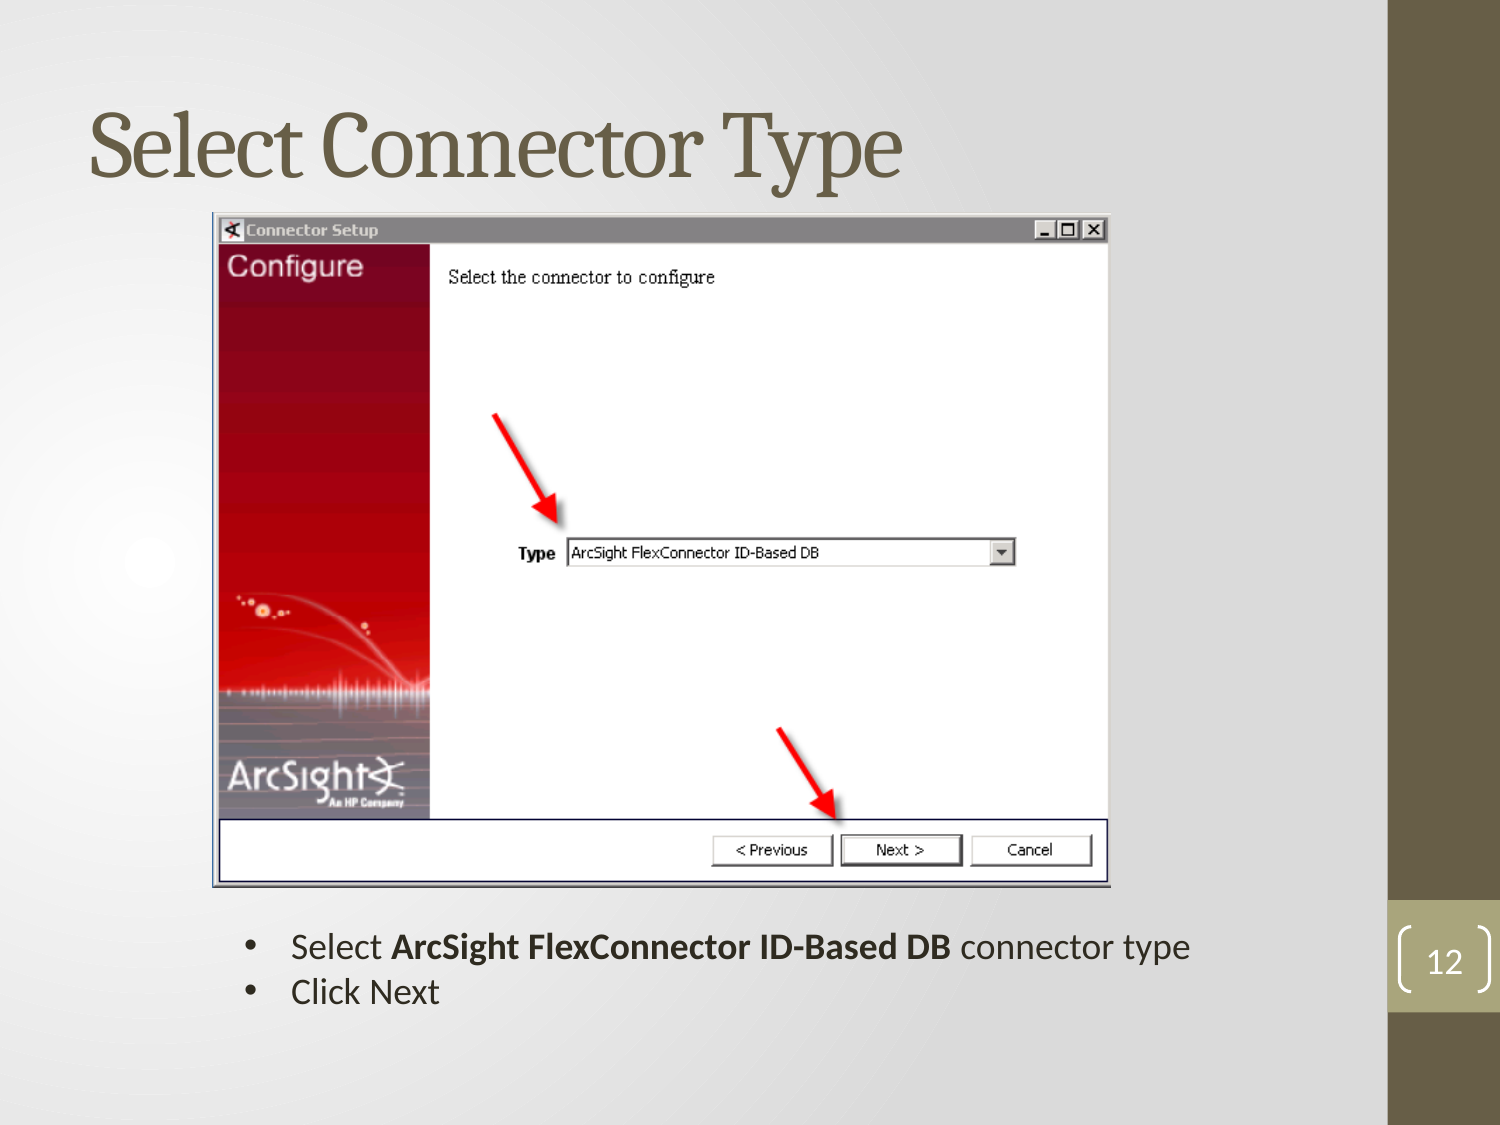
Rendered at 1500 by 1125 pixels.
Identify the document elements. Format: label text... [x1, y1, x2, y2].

picture [211, 211, 1112, 888]
text_box Select ArcSight FlexConnector ID-Based DB connector type Click Next [229, 914, 1206, 1020]
title Select Connector Type [75, 45, 1325, 233]
slide_number 12 [1397, 925, 1492, 994]
